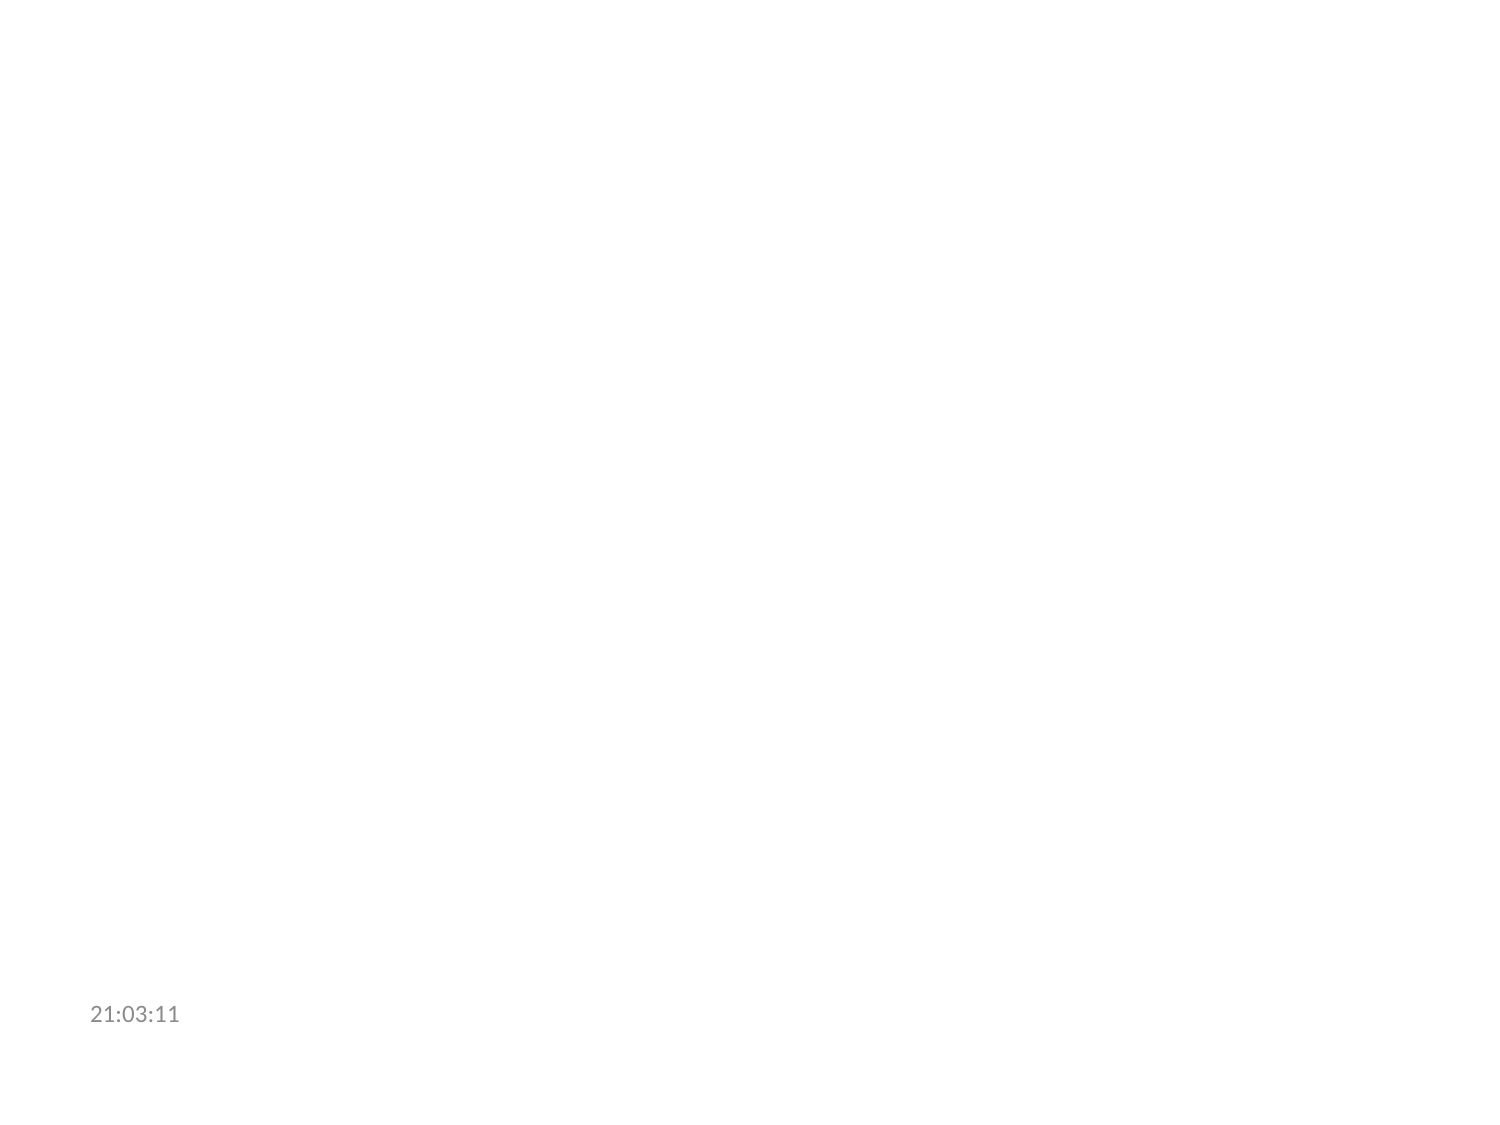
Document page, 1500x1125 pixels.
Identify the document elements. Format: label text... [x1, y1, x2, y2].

text_box 15:35:09 [75, 982, 425, 1043]
